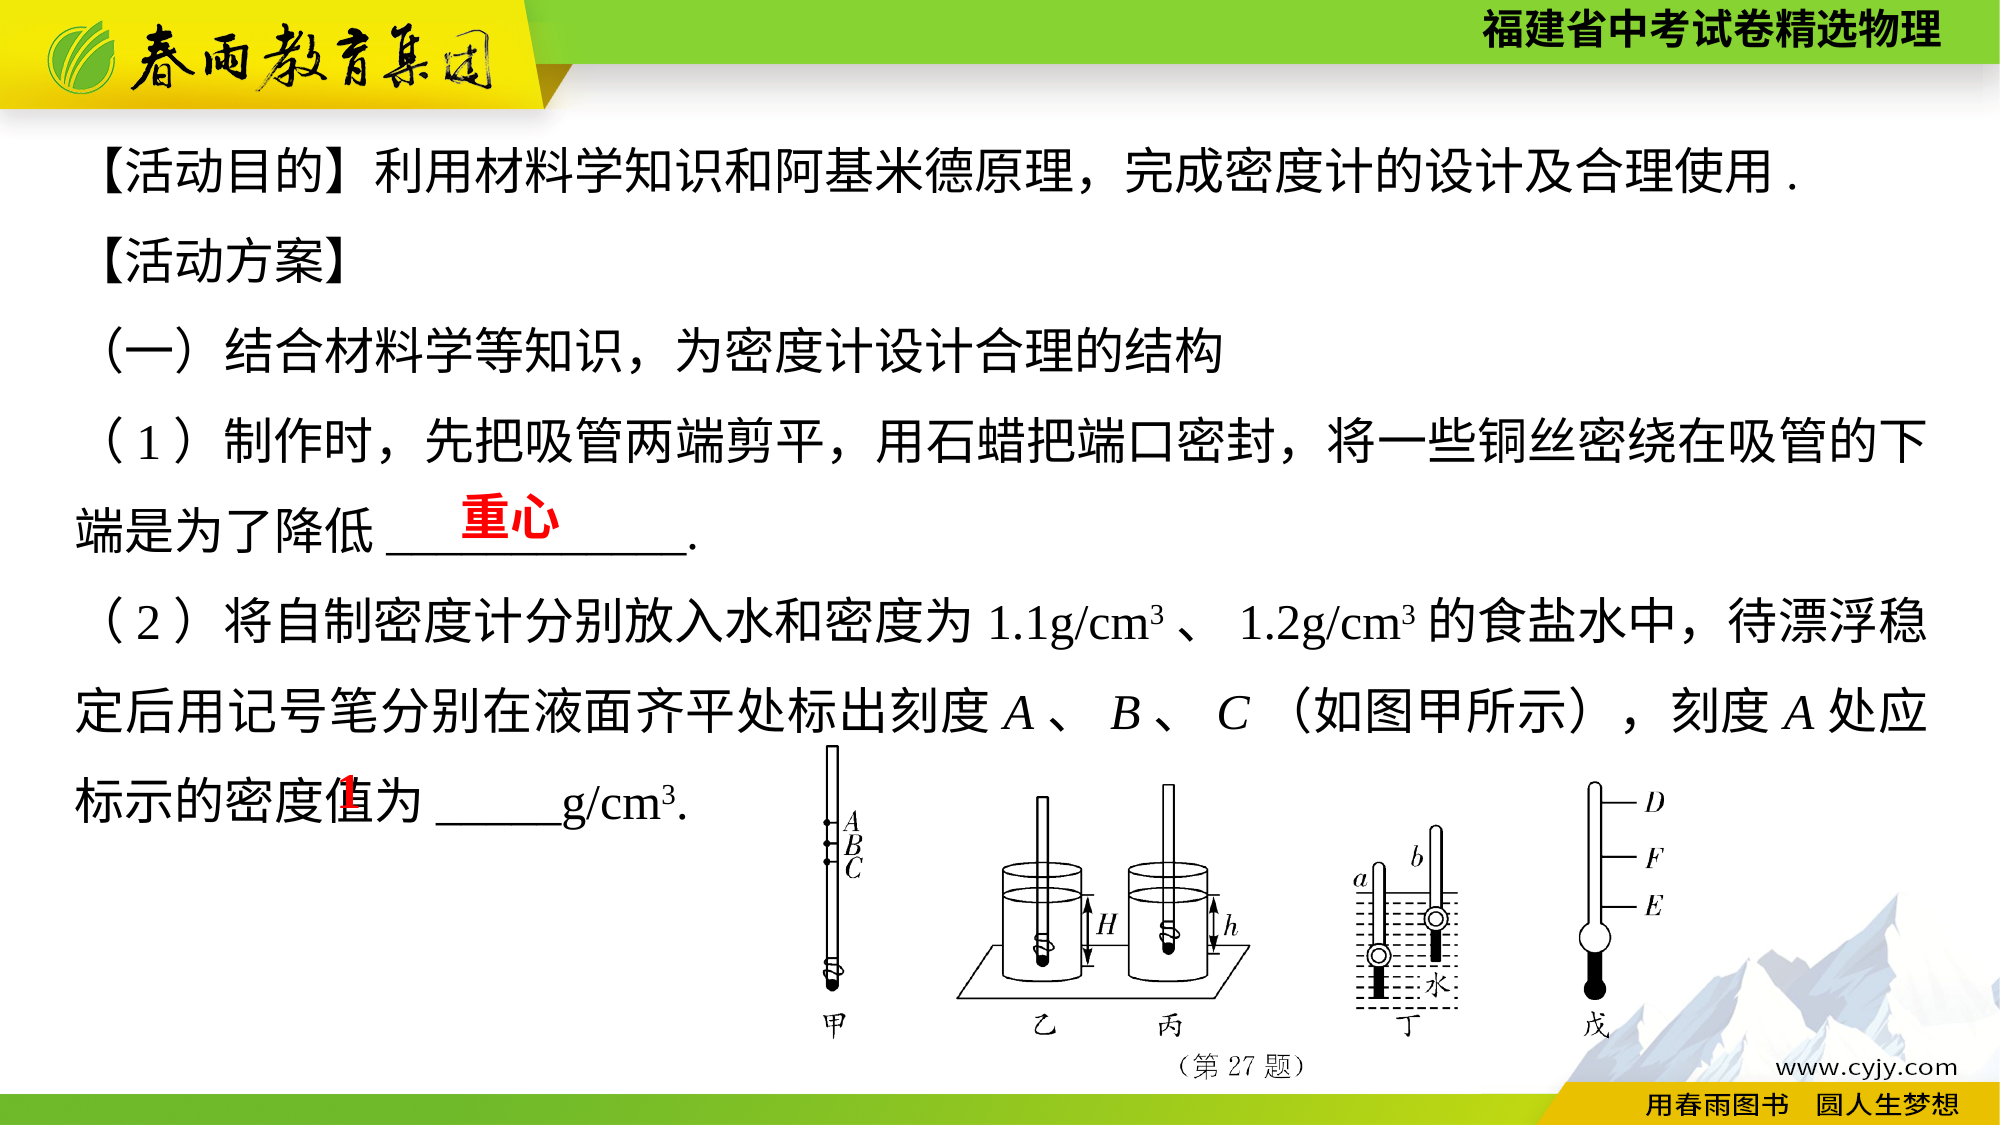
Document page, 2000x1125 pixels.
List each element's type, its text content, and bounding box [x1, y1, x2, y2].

picture [0, 0, 2000, 1125]
text_box 1 [321, 751, 438, 827]
text_box 重心 [445, 477, 576, 553]
list 【活动目的】利用材料学知识和阿基米德原理，完成密度计的设计及合理使用. 【活动方案】 （一）结合材料学等知识，为密度计设计合理的结构 （1）制作时，先把吸管两端剪平，用石蜡把端口密封，将一些铜丝密绕在吸管的下端是为了降低____________. （2）将自制密度计分别放入水和密度为1.1g/cm3、1.2g/cm3的食盐水中，待漂浮稳定后用记号笔分别在液面齐平处标出刻度A、B、C（如图甲所示），刻度A处应标示的密度值为_____g/cm3. [59, 101, 1944, 844]
